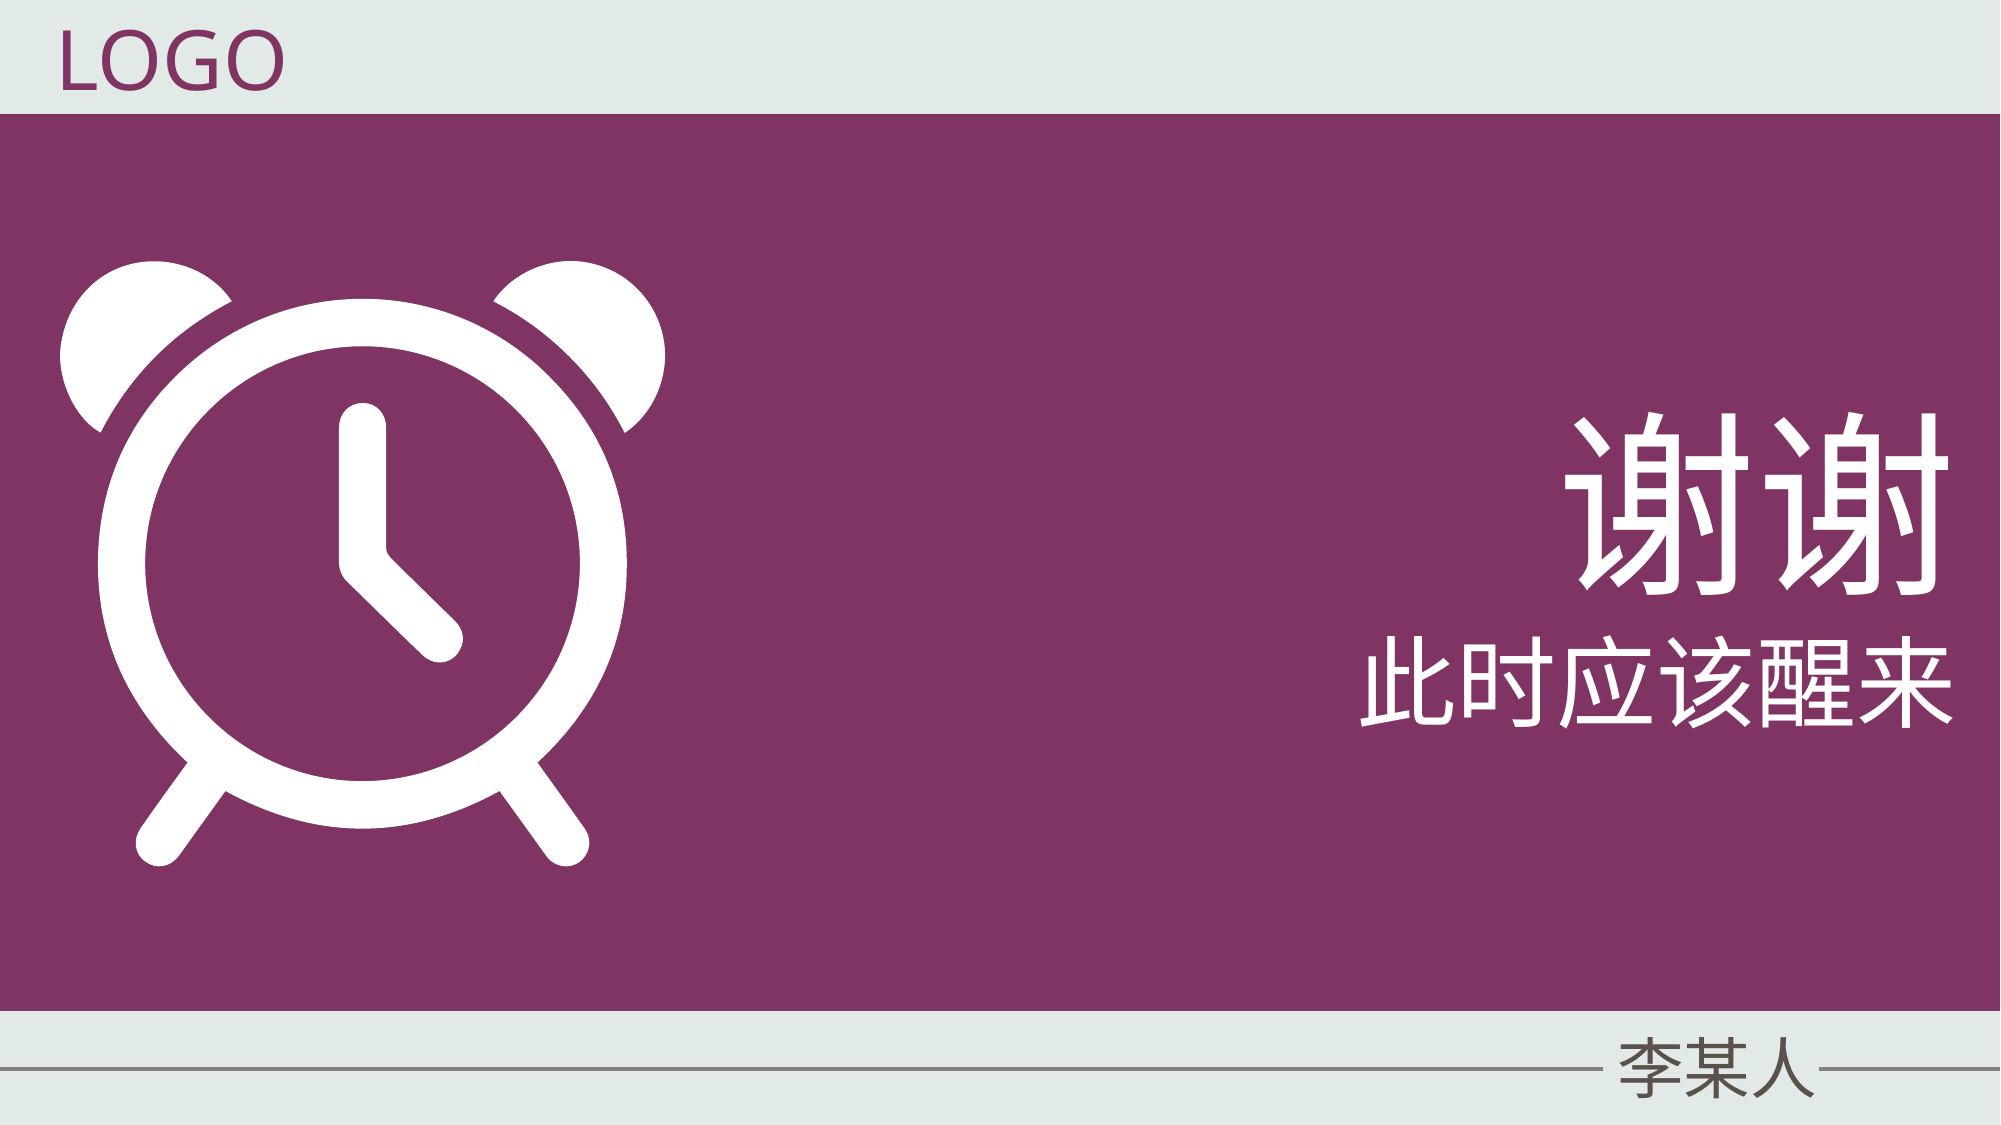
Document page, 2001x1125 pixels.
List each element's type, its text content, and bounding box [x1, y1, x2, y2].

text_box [56, 255, 671, 870]
text_box [0, 113, 2000, 1012]
text_box 谢谢 此时应该醒来 [699, 373, 1972, 748]
text_box LOGO [40, 0, 709, 115]
text_box 李某人 [1602, 1019, 1853, 1115]
